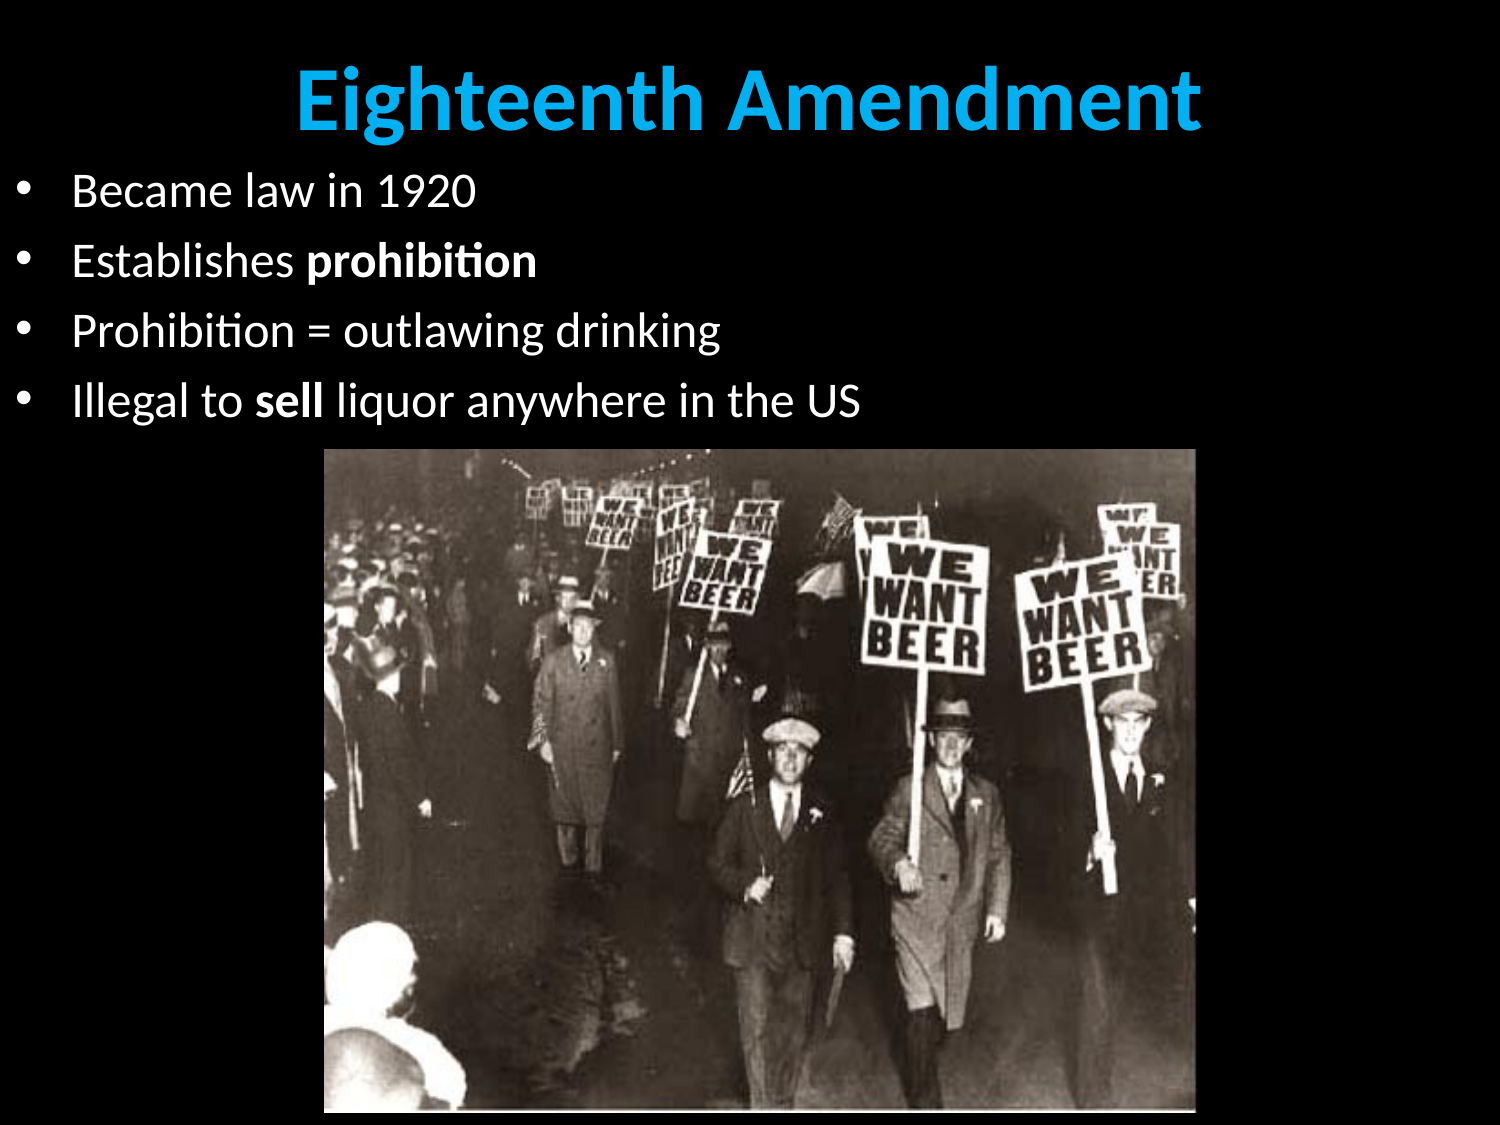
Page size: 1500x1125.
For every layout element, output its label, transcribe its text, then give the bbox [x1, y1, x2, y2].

title Eighteenth Amendment [75, 0, 1425, 149]
picture [324, 449, 1198, 1113]
list Became law in 1920 Establishes prohibition Prohibition = outlawing drinking Illegal to sell liquor anywhere in the US [0, 149, 1500, 1005]
